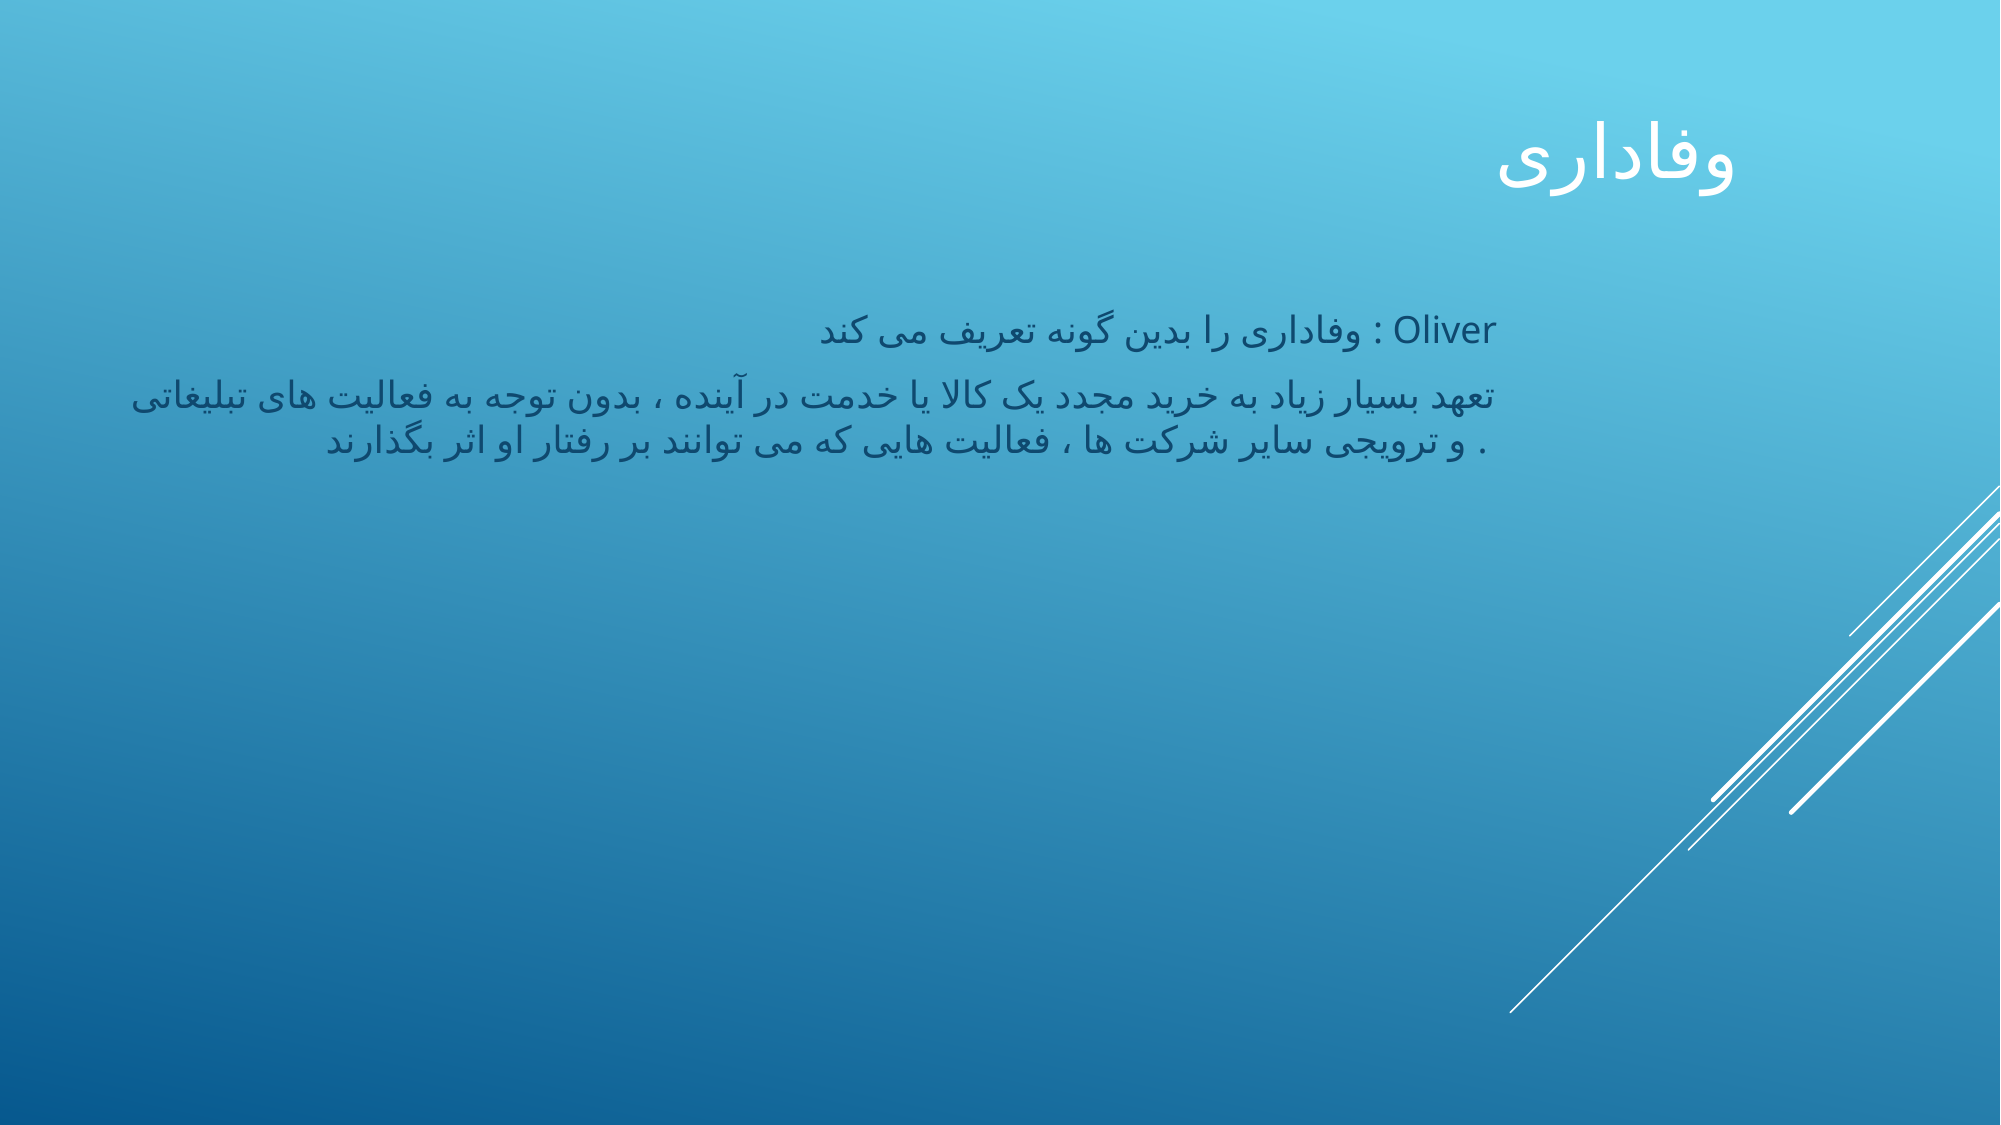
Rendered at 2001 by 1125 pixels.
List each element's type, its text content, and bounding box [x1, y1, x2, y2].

list وفاداری را بدین گونه تعریف می کند : Oliver تعهد بسیار زیاد به خرید مجدد یک کالا یا خدمت در آینده ، بدون توجه به فعالیت های تبلیغاتی و ترویجی سایر شرکت ها ، فعالیت هایی که می توانند بر رفتار او اثر بگذارند . [112, 298, 1513, 912]
title وفاداری [354, 75, 1755, 201]
